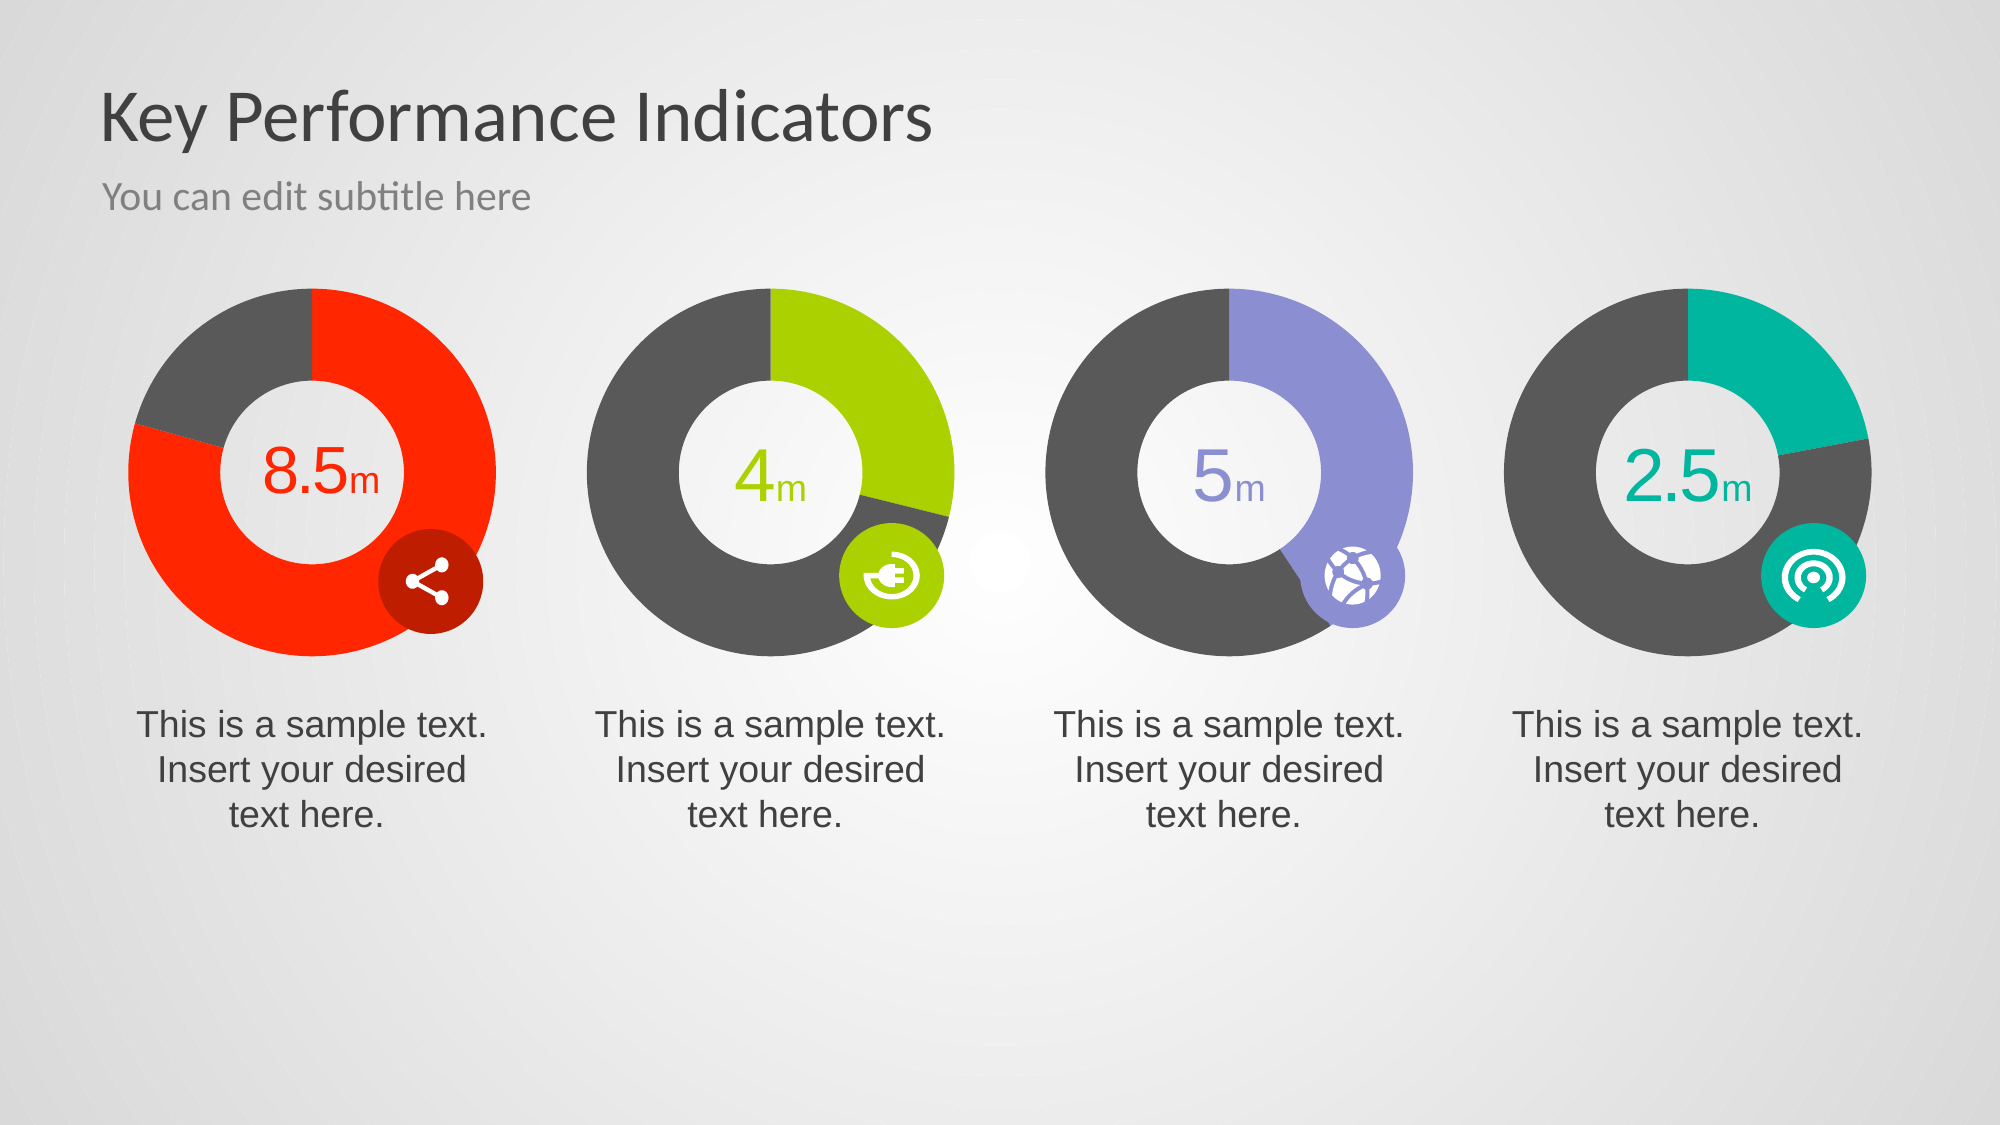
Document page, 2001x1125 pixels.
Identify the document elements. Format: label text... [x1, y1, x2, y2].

text_box This is a sample text. Insert your desired text here. [1030, 692, 1428, 843]
text_box You can edit subtitle here [87, 161, 808, 227]
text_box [66, 281, 524, 664]
text_box This is a sample text. Insert your desired text here. [571, 692, 970, 843]
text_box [1442, 281, 1934, 664]
text_box This is a sample text. Insert your desired text here. [1489, 692, 1887, 843]
title Key Performance Indicators [100, 59, 1878, 174]
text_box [983, 281, 1442, 664]
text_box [524, 281, 983, 664]
text_box This is a sample text. Insert your desired text here. [113, 692, 511, 843]
